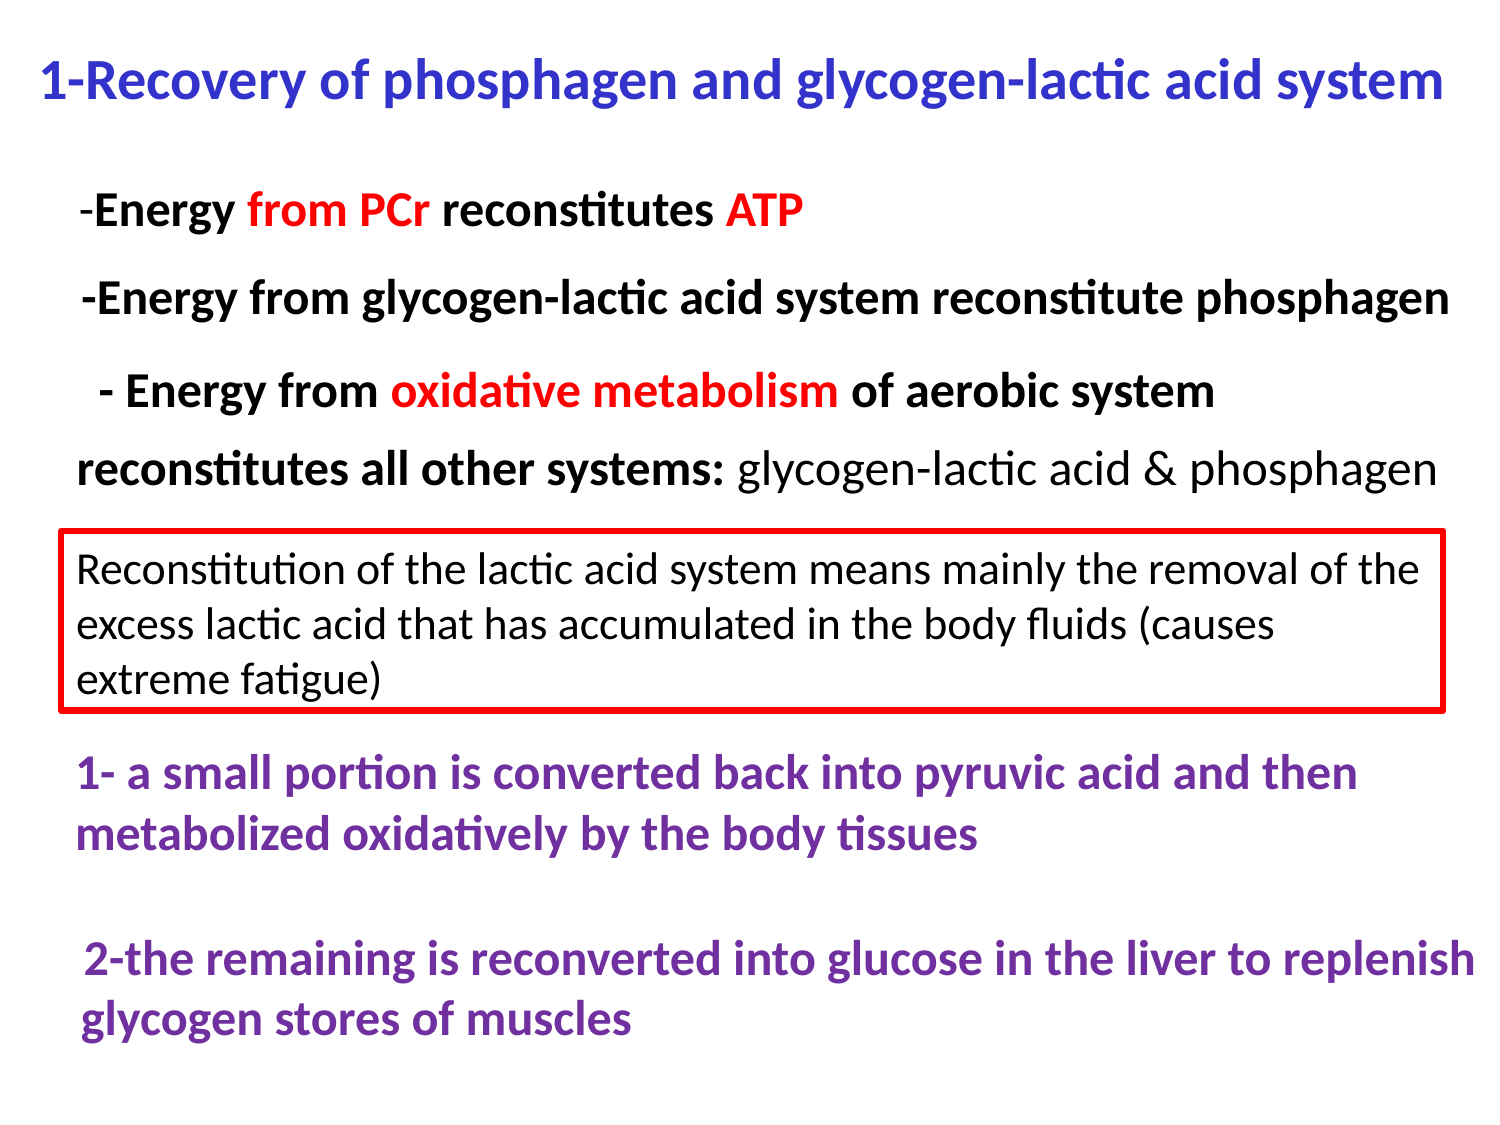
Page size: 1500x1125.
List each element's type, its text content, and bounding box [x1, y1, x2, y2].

text_box 1-Recovery of phosphagen and glycogen-lactic acid system [38, 53, 1446, 169]
text_box Reconstitution of the lactic acid system means mainly the removal of the excess lactic acid that has accumulated in the body fluids (causes extreme fatigue) [61, 530, 1444, 711]
text_box reconstitutes all other systems: glycogen-lactic acid & phosphagen [76, 434, 1459, 556]
text_box glycogen stores of muscles [80, 987, 633, 1104]
text_box 1- a small portion is converted back into pyruvic acid and then metabolized oxidatively by the body tissues [75, 739, 1459, 921]
text_box - Energy from oxidative metabolism of aerobic system [98, 360, 1217, 434]
text_box -Energy from glycogen-lactic acid system reconstitute phosphagen [81, 267, 1453, 383]
text_box 2-the remaining is reconverted into glucose in the liver to replenish [83, 927, 1478, 1043]
text_box -Energy from PCr reconstitutes ATP [78, 179, 805, 295]
